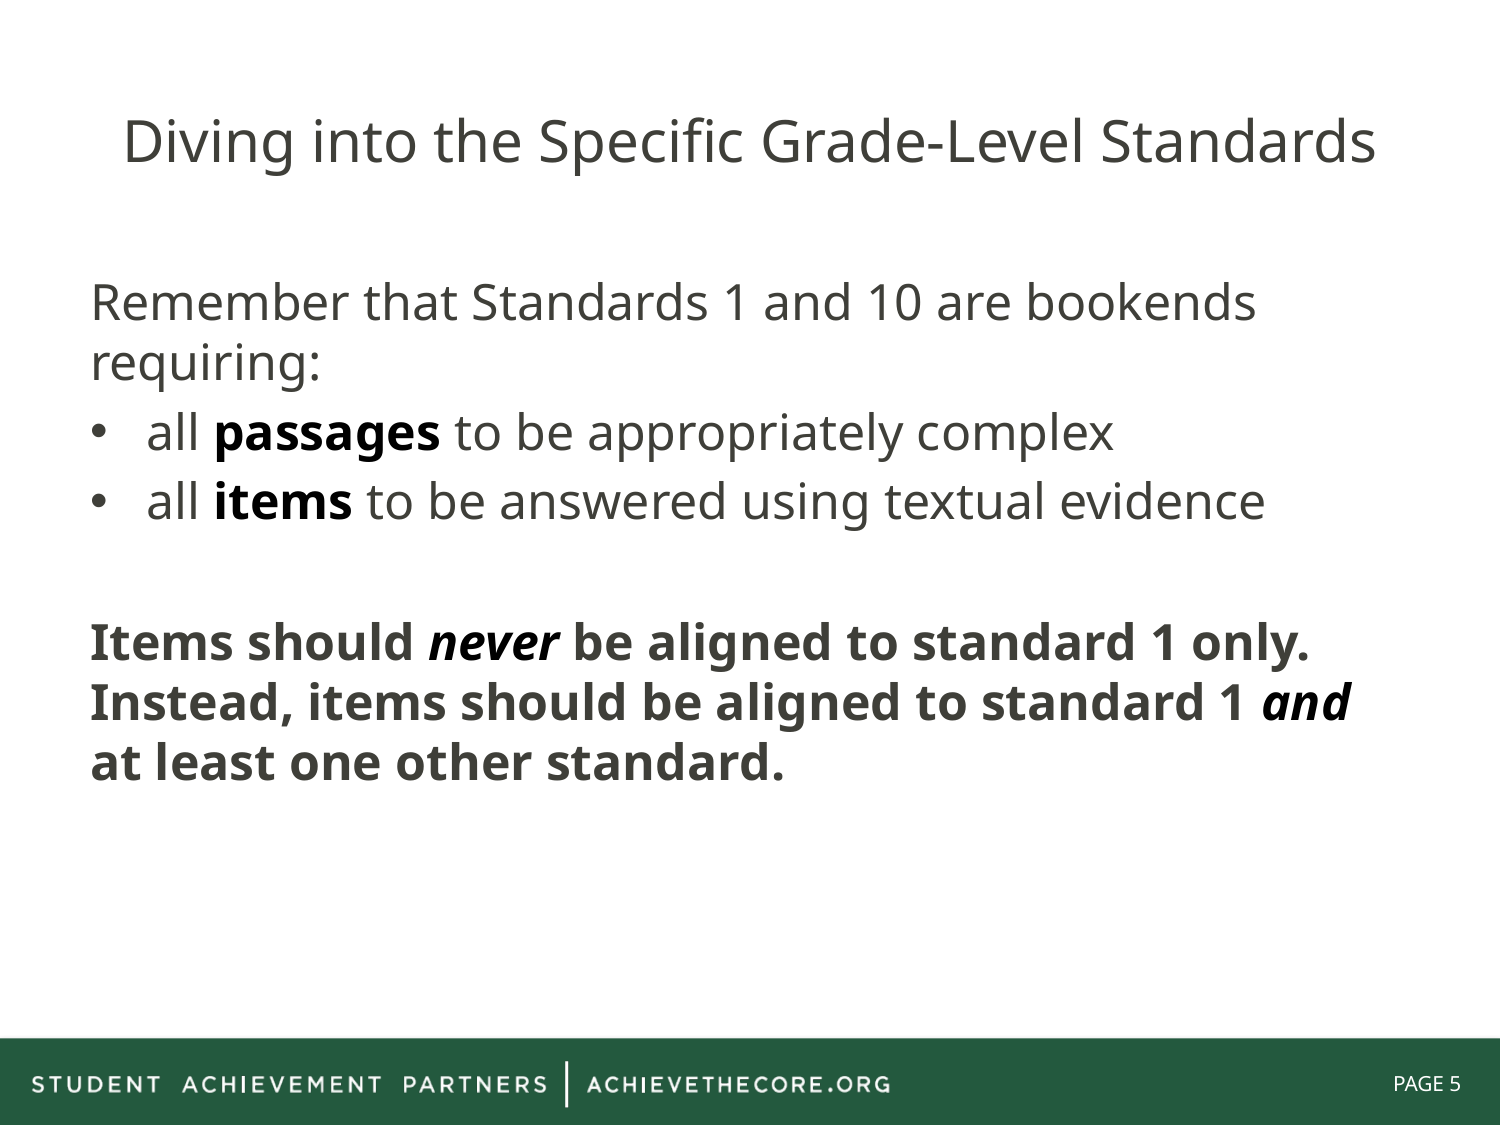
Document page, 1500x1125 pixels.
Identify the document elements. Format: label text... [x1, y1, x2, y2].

title Diving into the Specific Grade-Level Standards [75, 45, 1425, 233]
list Remember that Standards 1 and 10 are bookends requiring: all passages to be appropriately complex all items to be answered using textual evidence Items should never be aligned to standard 1 only. Instead, items should be aligned to standard 1 and at least one other standard. [75, 262, 1425, 1005]
